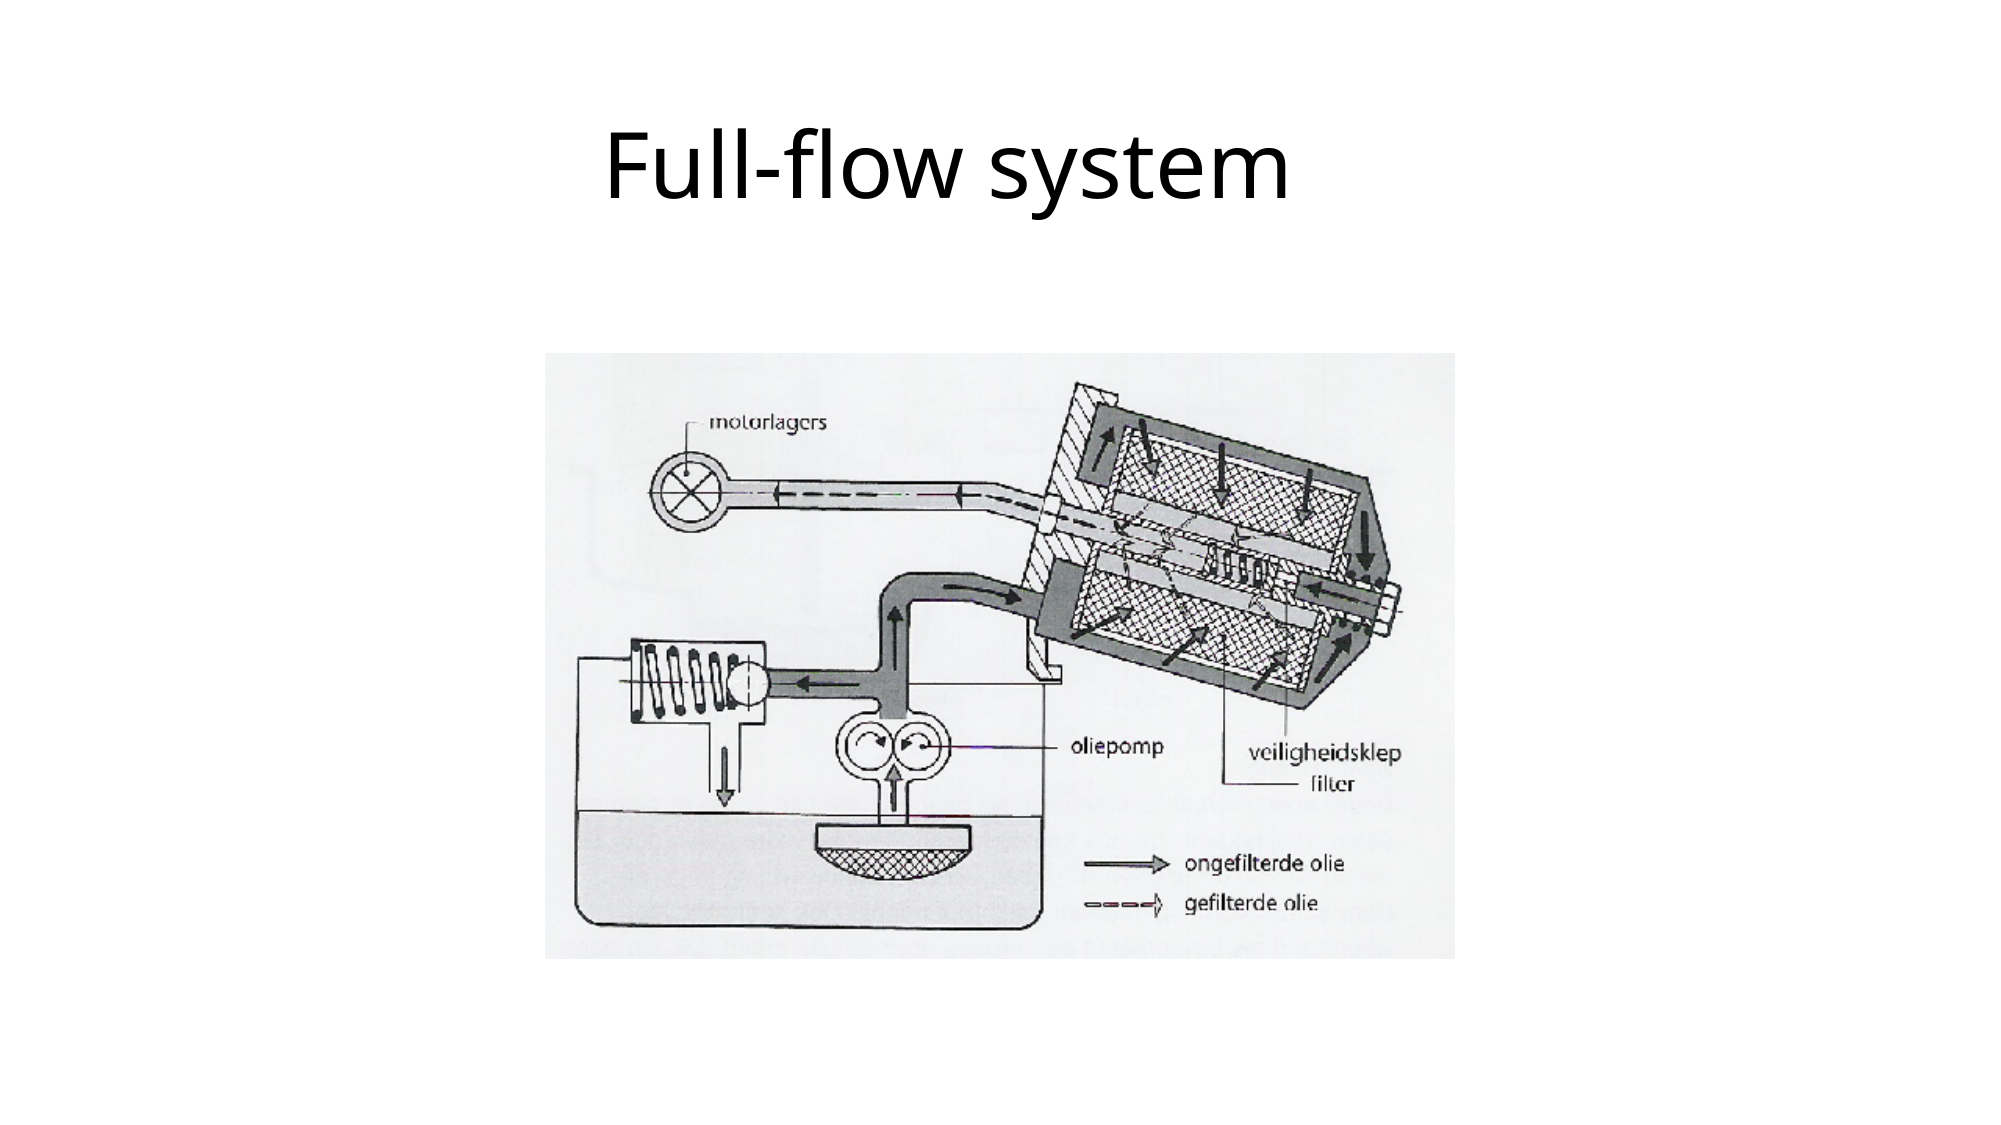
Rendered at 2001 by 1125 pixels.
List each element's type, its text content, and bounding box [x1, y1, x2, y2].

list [545, 354, 1455, 959]
title Full-flow system [137, 59, 1863, 278]
